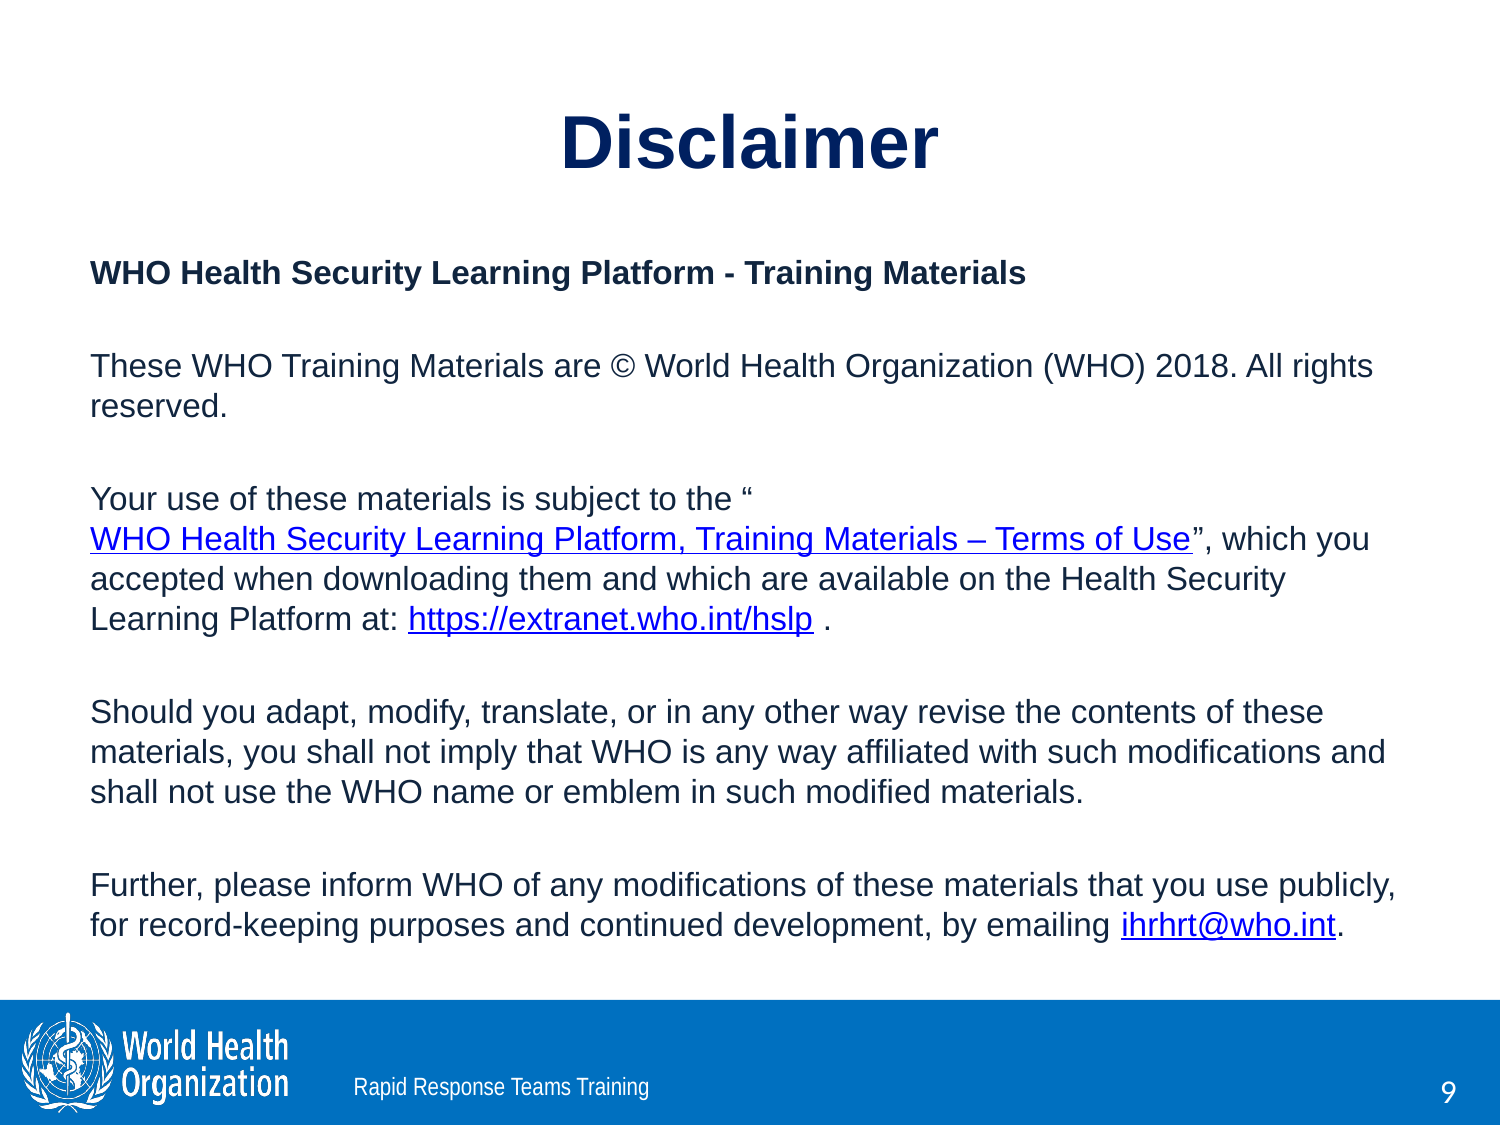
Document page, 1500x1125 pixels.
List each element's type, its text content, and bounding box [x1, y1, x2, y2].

picture [21, 1012, 288, 1113]
title Disclaimer [75, 45, 1425, 233]
list WHO Health Security Learning Platform - Training Materials These WHO Training Materials are © World Health Organization (WHO) 2018. All rights reserved. Your use of these materials is subject to the “WHO Health Security Learning Platform, Training Materials – Terms of Use”, which you accepted when downloading them and which are available on the Health Security Learning Platform at: https://extranet.who.int/hslp . Should you adapt, modify, translate, or in any other way revise the contents of these materials, you shall not imply that WHO is any way affiliated with such modifications and shall not use the WHO name or emblem in such modified materials. Further, please inform WHO of any modifications of these materials that you use publicly, for record-keeping purposes and continued development, by emailing ihrhrt@who.int. [75, 243, 1425, 986]
